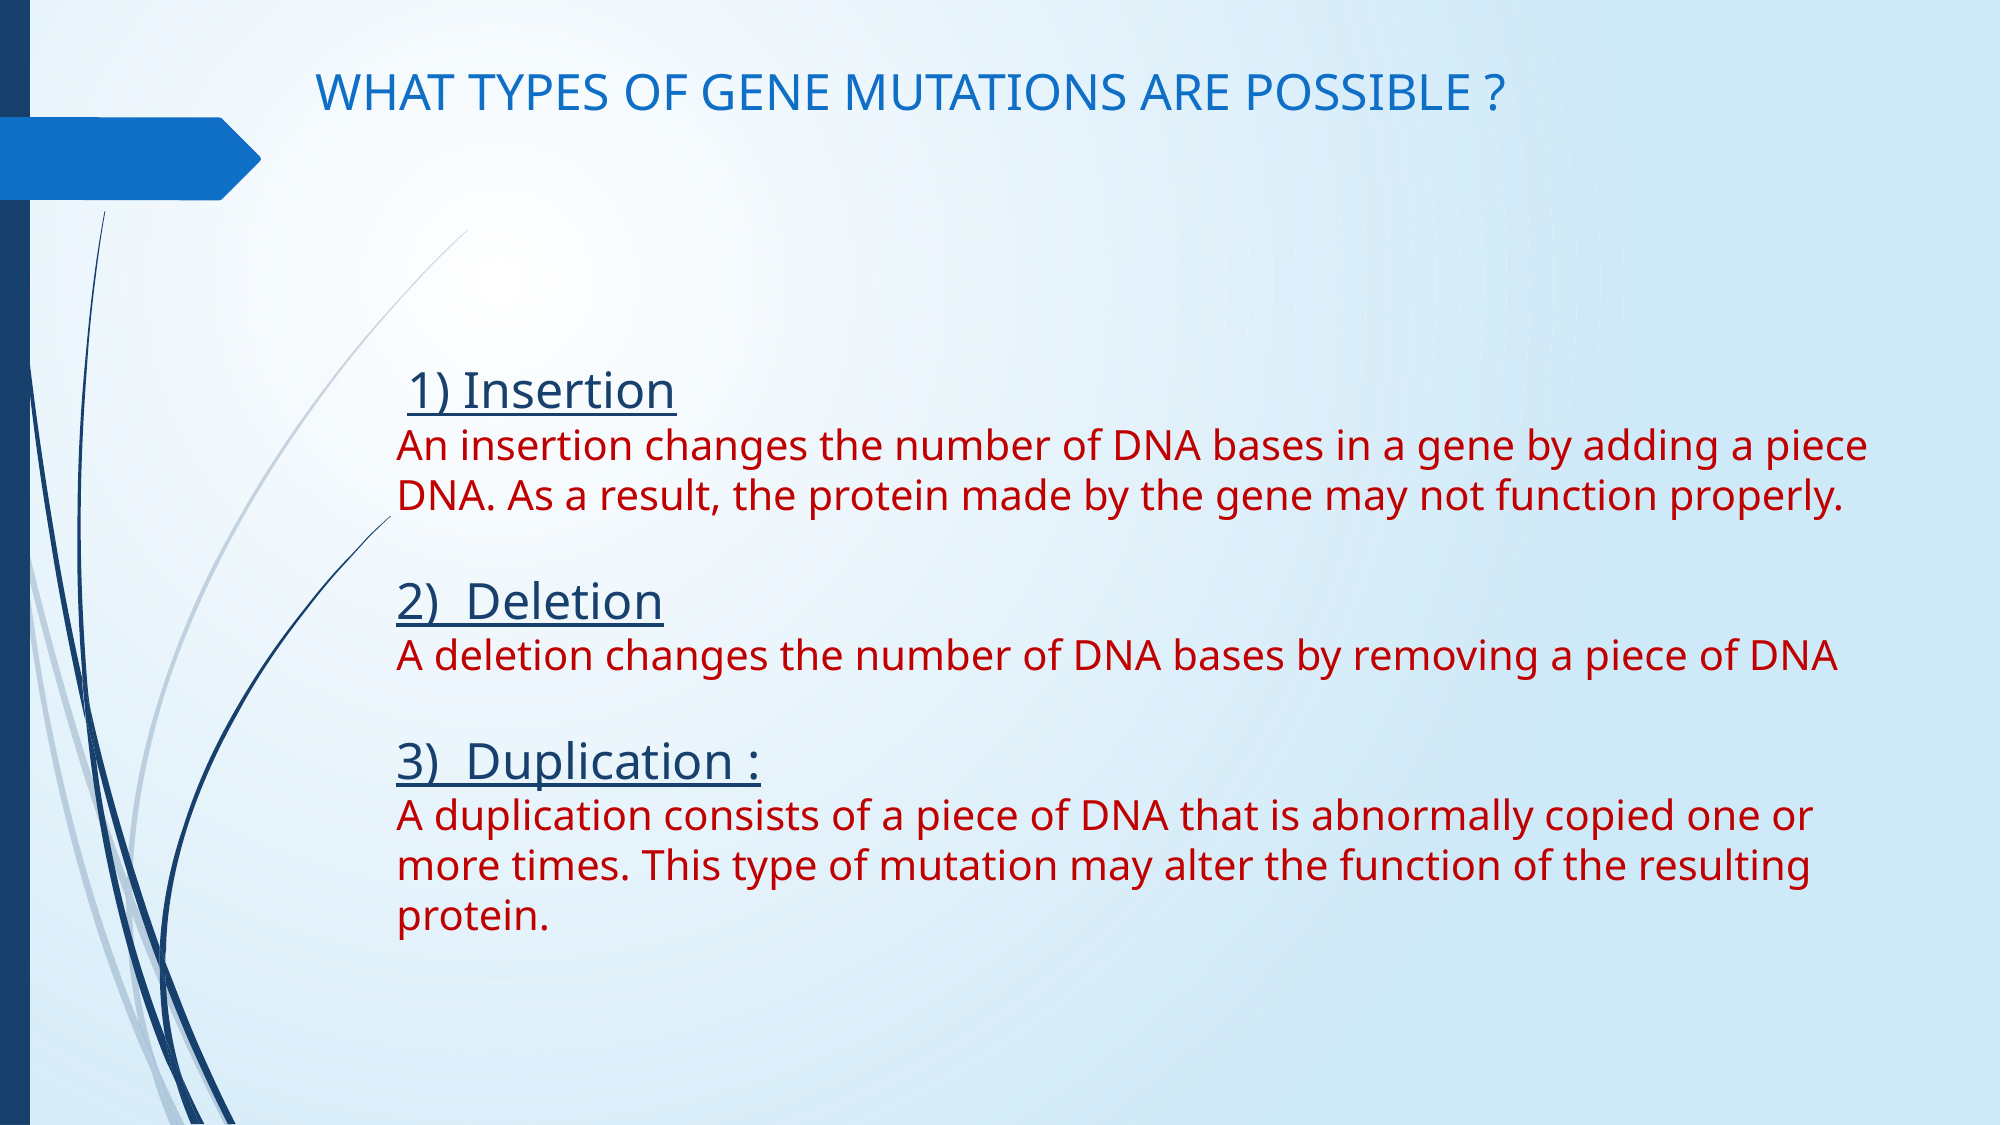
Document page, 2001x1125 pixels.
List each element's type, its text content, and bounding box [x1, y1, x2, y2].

text_box 1) Insertion An insertion changes the number of DNA bases in a gene by adding a piece DNA. As a result, the protein made by the gene may not function properly. 2) Deletion A deletion changes the number of DNA bases by removing a piece of DNA 3) Duplication : A duplication consists of a piece of DNA that is abnormally copied one or more times. This type of mutation may alter the function of the resulting protein. [381, 251, 1931, 997]
text_box WHAT TYPES OF GENE MUTATIONS ARE POSSIBLE ? [301, 52, 1632, 128]
